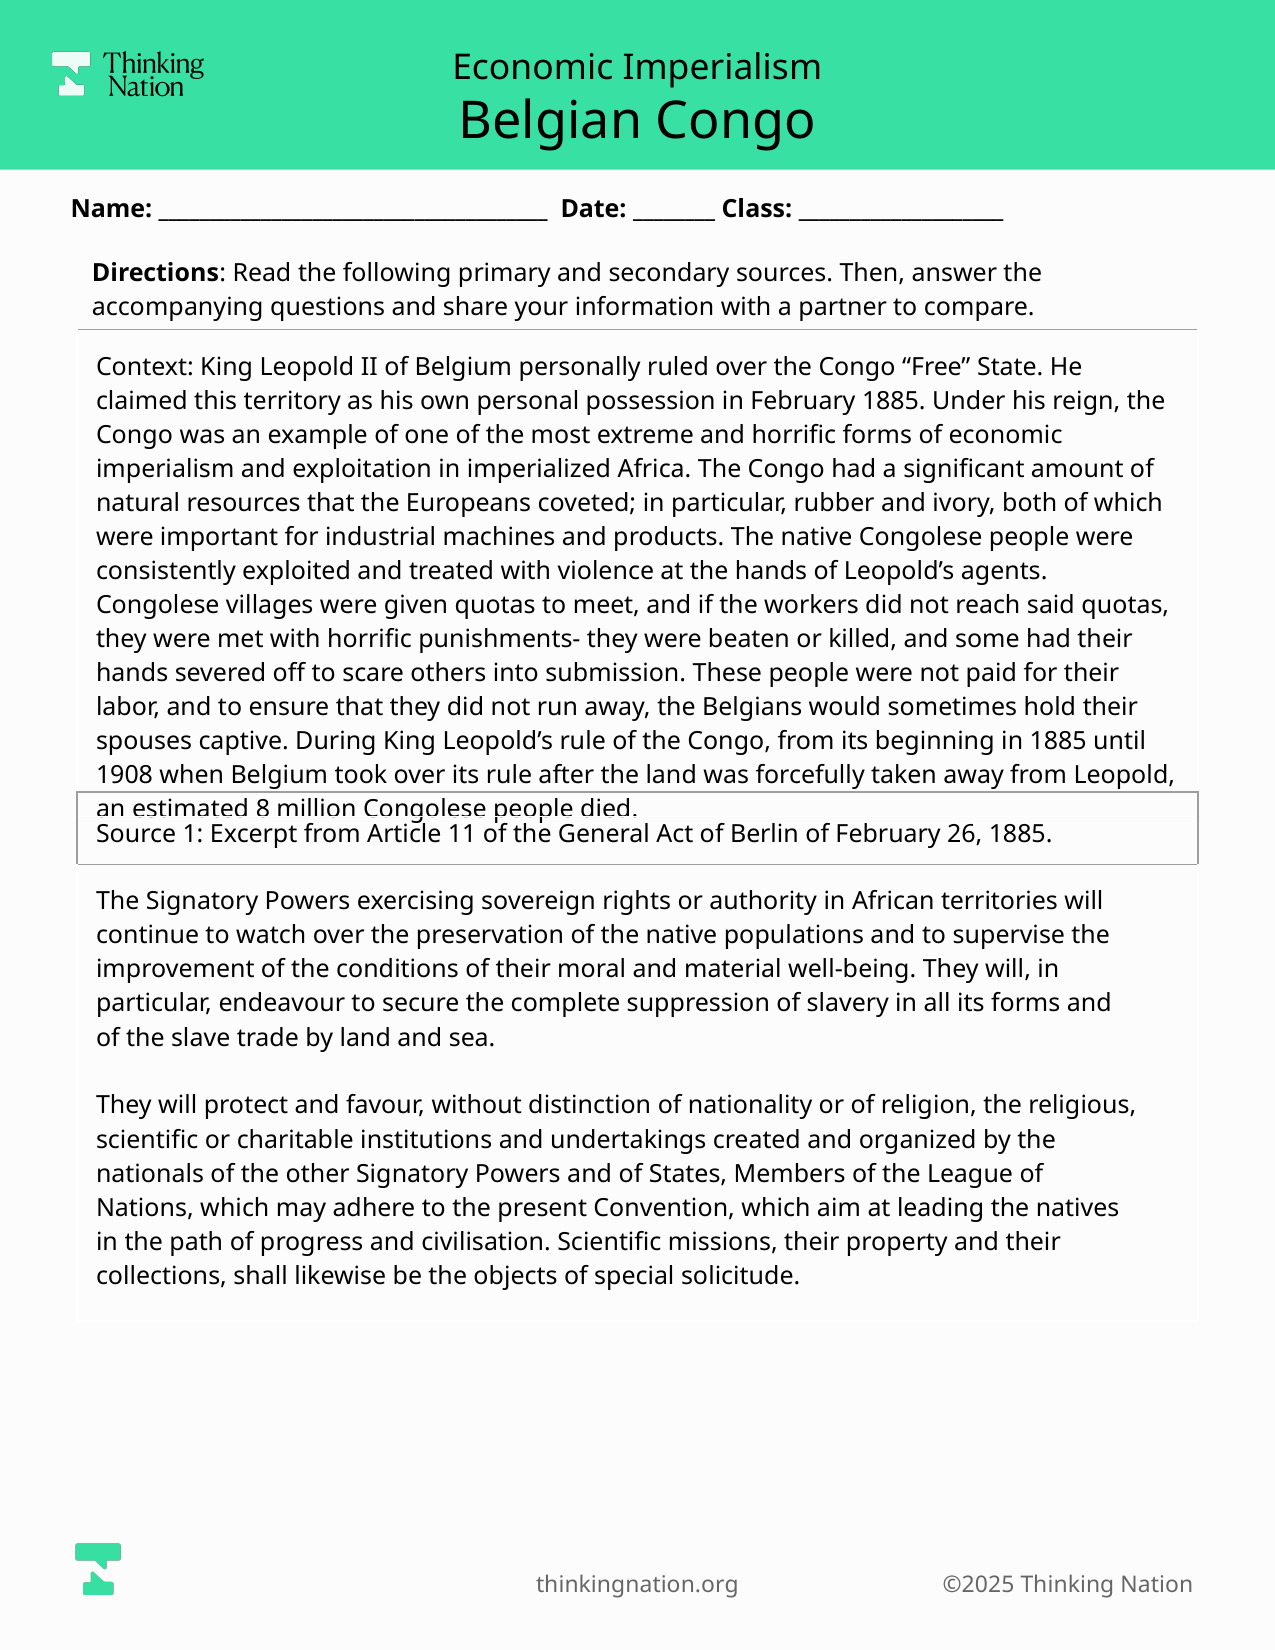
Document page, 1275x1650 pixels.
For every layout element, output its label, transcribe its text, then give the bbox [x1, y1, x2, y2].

table_header Source 1: Excerpt from Article 11 of the General Act of Berlin of February 26, 1885. [78, 793, 1197, 864]
text_box Name: ______________________________________ Date: ________ Class: ____________________ [55, 177, 1223, 237]
picture [35, 37, 210, 110]
text_box Economic Imperialism Belgian Congo [0, 0, 1275, 170]
picture [62, 1533, 134, 1605]
table_cell The Signatory Powers exercising sovereign rights or authority in African territories will continue to watch over the preservation of the native populations and to supervise the improvement of the conditions of their moral and material well-being. They will, in particular, endeavour to secure the complete suppression of slavery in all its forms and of the slave trade by land and sea. They will protect and favour, without distinction of nationality or of religion, the religious, scientific or charitable institutions and undertakings created and organized by the nationals of the other Signatory Powers and of States, Members of the League of Nations, which may adhere to the present Convention, which aim at leading the natives in the path of progress and civilisation. Scientific missions, their property and their collections, shall likewise be the objects of special solicitude. [78, 865, 1197, 1320]
text_box Directions: Read the following primary and secondary sources. Then, answer the accompanying questions and share your information with a partner to compare. [76, 237, 1198, 329]
text_box ©2025 Thinking Nation [907, 1553, 1210, 1605]
table_header Context: King Leopold II of Belgium personally ruled over the Congo “Free” State. He claimed this territory as his own personal possession in February 1885. Under his reign, the Congo was an example of one of the most extreme and horrific forms of economic imperialism and exploitation in imperialized Africa. The Congo had a significant amount of natural resources that the Europeans coveted; in particular, rubber and ivory, both of which were important for industrial machines and products. The native Congolese people were consistently exploited and treated with violence at the hands of Leopold’s agents. Congolese villages were given quotas to meet, and if the workers did not reach said quotas, they were met with horrific punishments- they were beaten or killed, and some had their hands severed off to scare others into submission. These people were not paid for their labor, and to ensure that they did not run away, the Belgians would sometimes hold their spouses captive. During King Leopold’s rule of the Congo, from its beginning in 1885 until 1908 when Belgium took over its rule after the land was forcefully taken away from Leopold, an estimated 8 million Congolese people died. [78, 330, 1197, 791]
text_box thinkingnation.org [486, 1553, 789, 1605]
